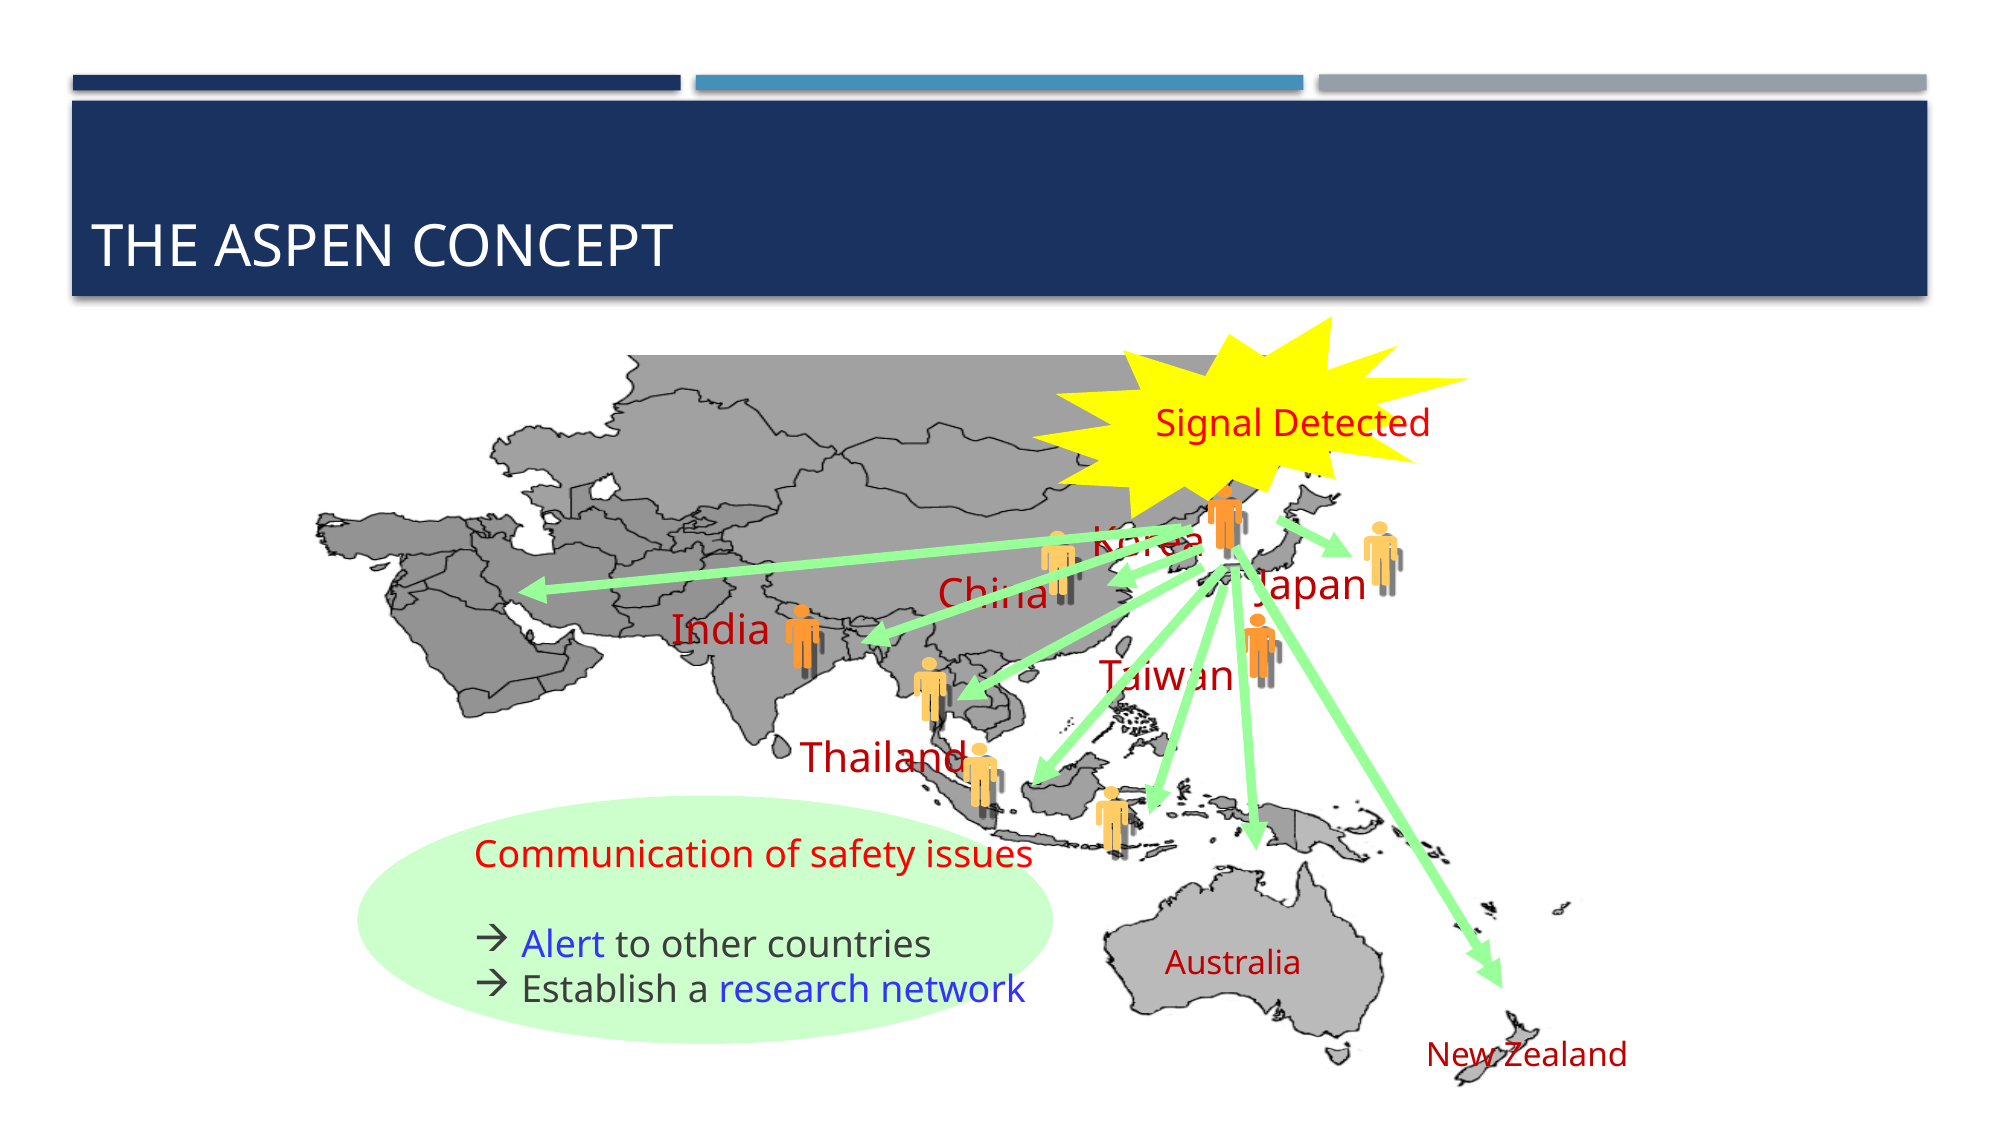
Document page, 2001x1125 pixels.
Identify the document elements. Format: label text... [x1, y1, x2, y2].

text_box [307, 315, 1637, 1109]
title The AsPEN Concept [76, 98, 1512, 286]
